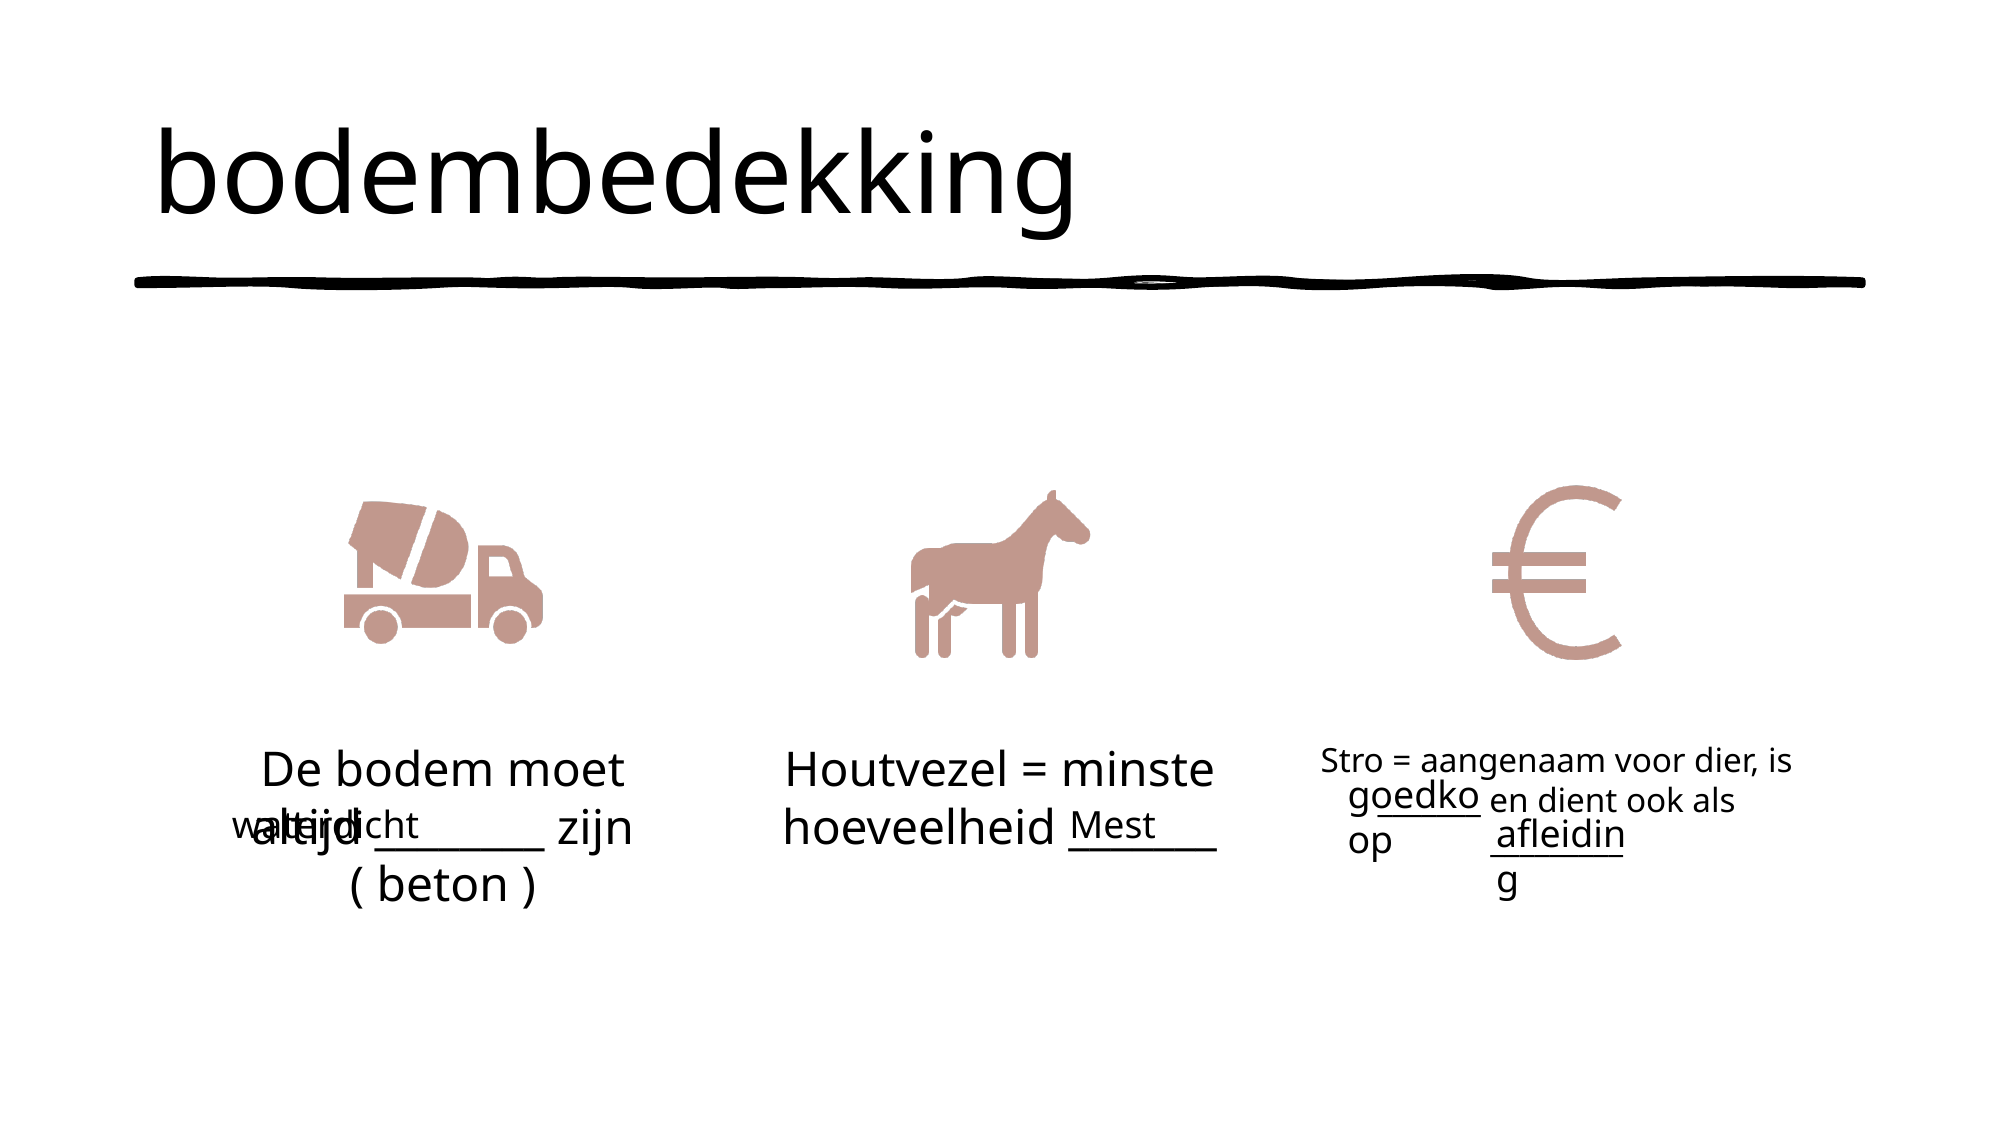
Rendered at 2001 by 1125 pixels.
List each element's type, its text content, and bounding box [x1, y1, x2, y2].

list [137, 316, 1863, 1014]
title bodembedekking [137, 59, 1863, 278]
